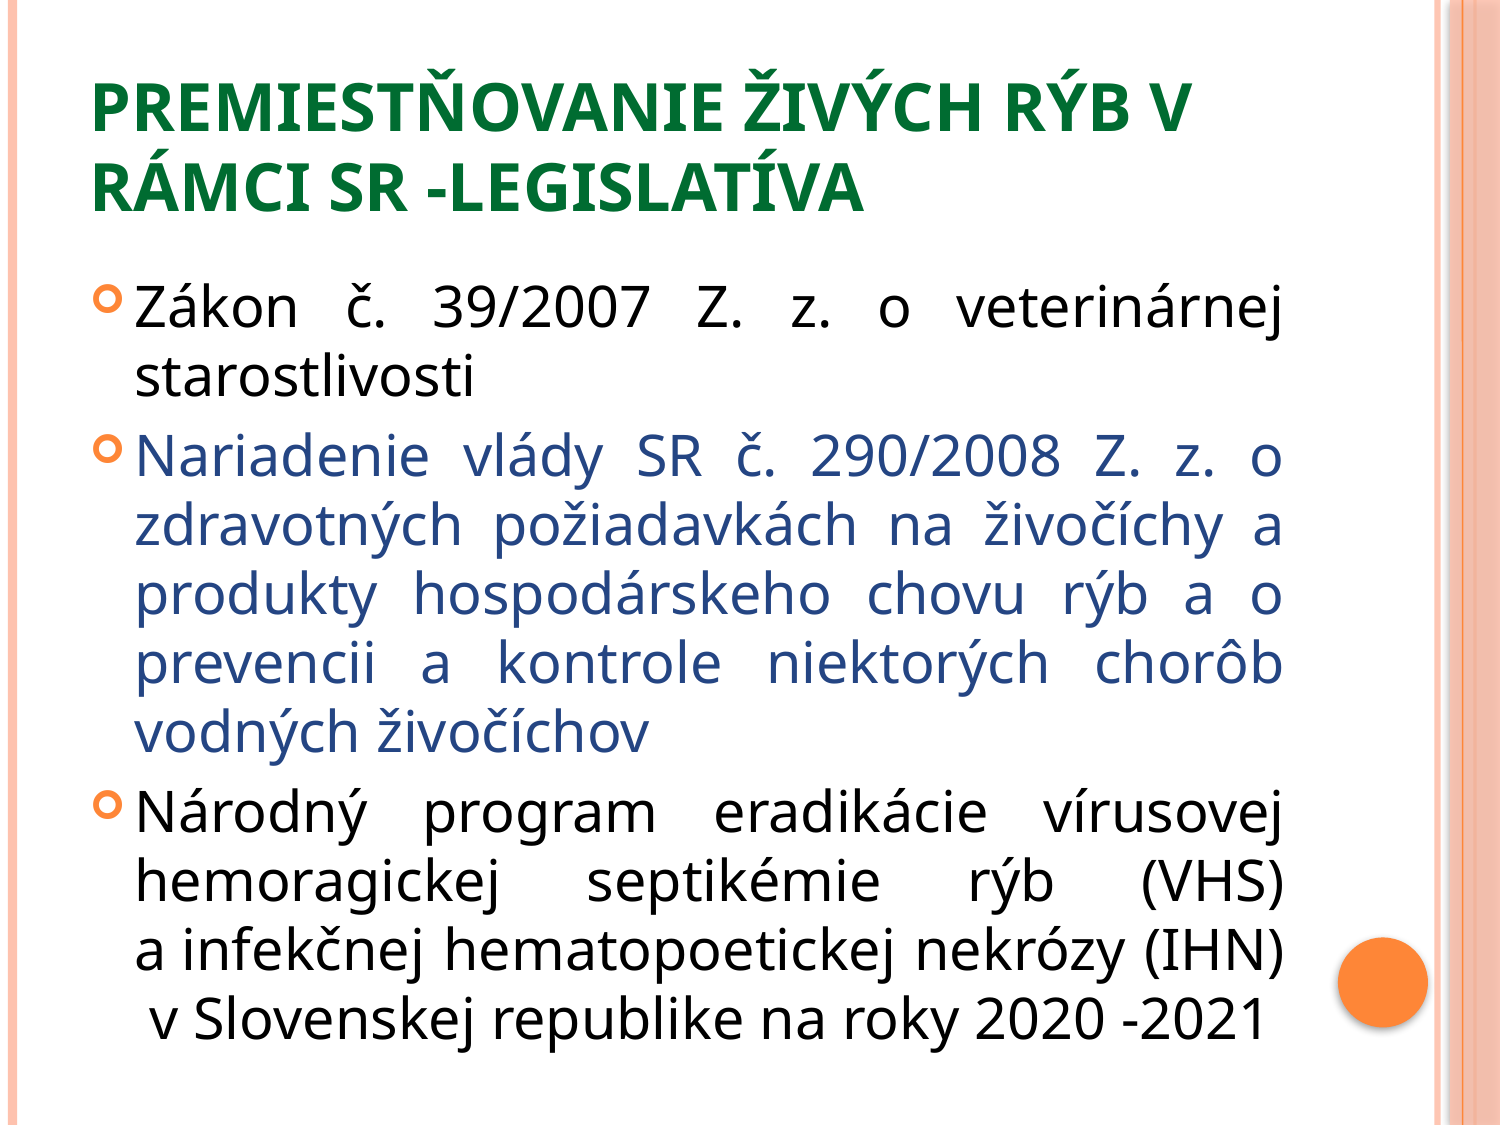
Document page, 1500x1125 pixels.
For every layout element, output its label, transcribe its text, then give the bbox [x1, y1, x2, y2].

title Premiestňovanie živých rýb v rámci SR -legislatíva [75, 45, 1300, 233]
list Zákon č. 39/2007 Z. z. o veterinárnej starostlivosti Nariadenie vlády SR č. 290/2008 Z. z. o zdravotných požiadavkách na živočíchy a produkty hospodárskeho chovu rýb a o prevencii a kontrole niektorých chorôb vodných živočíchov Národný program eradikácie vírusovej hemoragickej septikémie rýb (VHS) a infekčnej hematopoetickej nekrózy (IHN) v Slovenskej republike na roky 2020 -2021 [75, 262, 1300, 1062]
